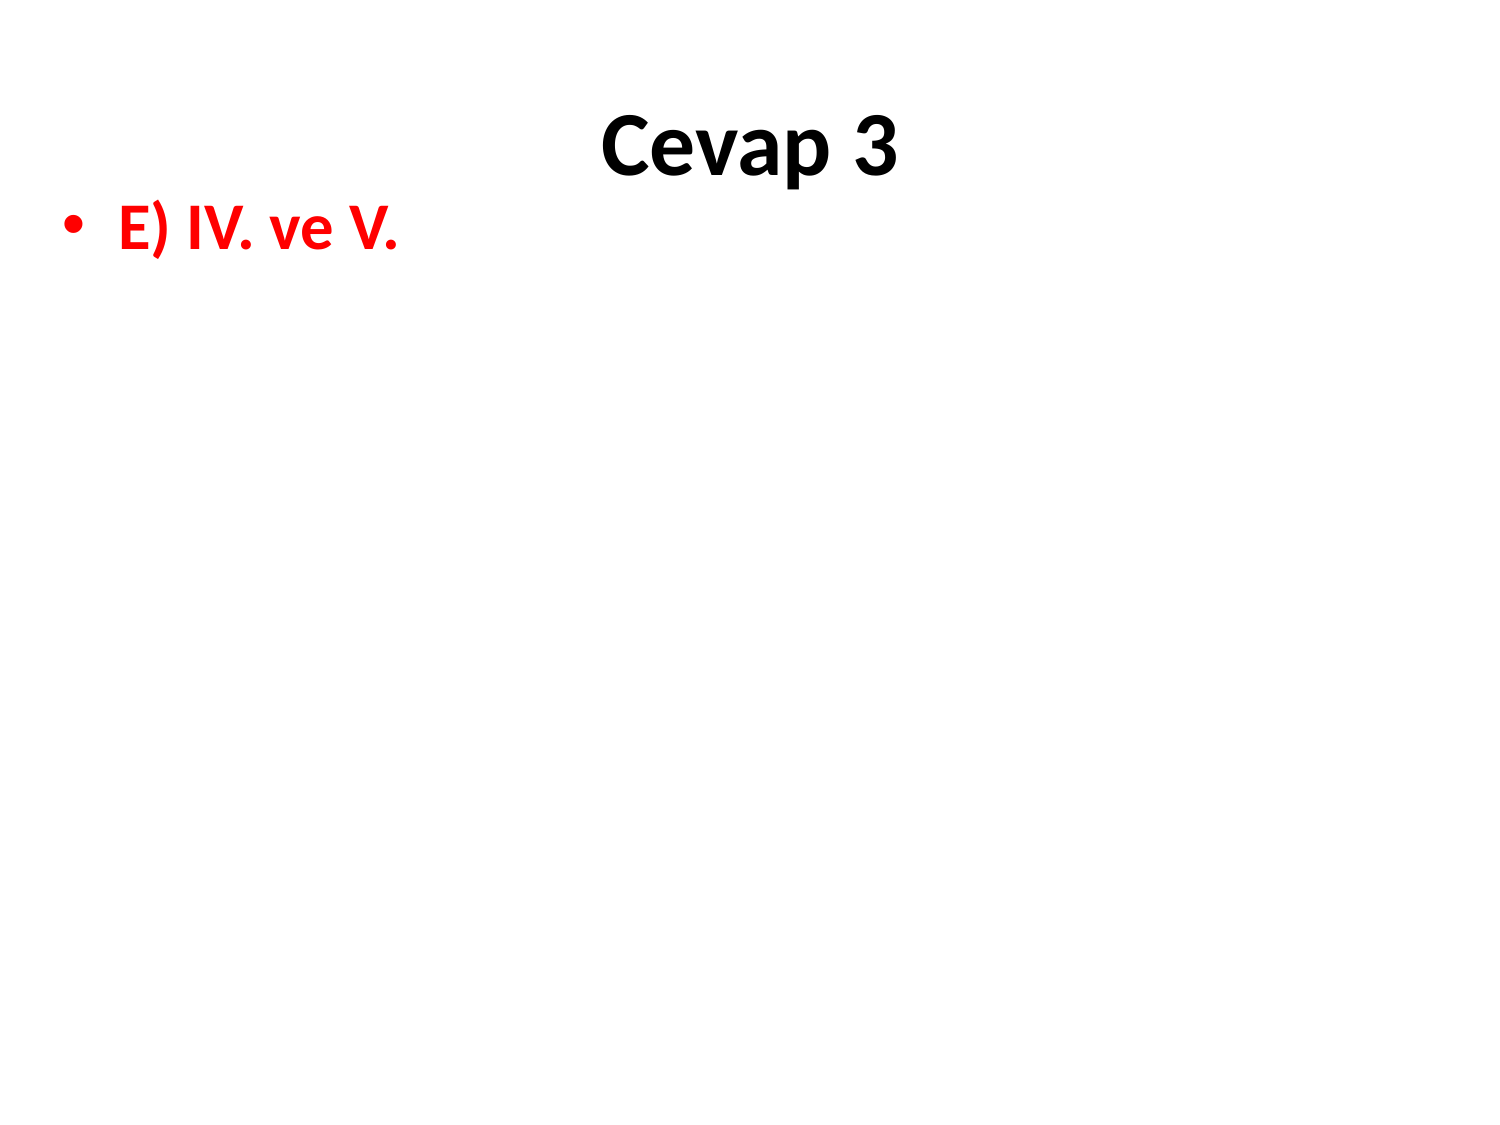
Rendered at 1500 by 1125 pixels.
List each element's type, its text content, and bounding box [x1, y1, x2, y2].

title Cevap 3 [75, 45, 1425, 175]
list E) IV. ve V. [46, 175, 1425, 1005]
